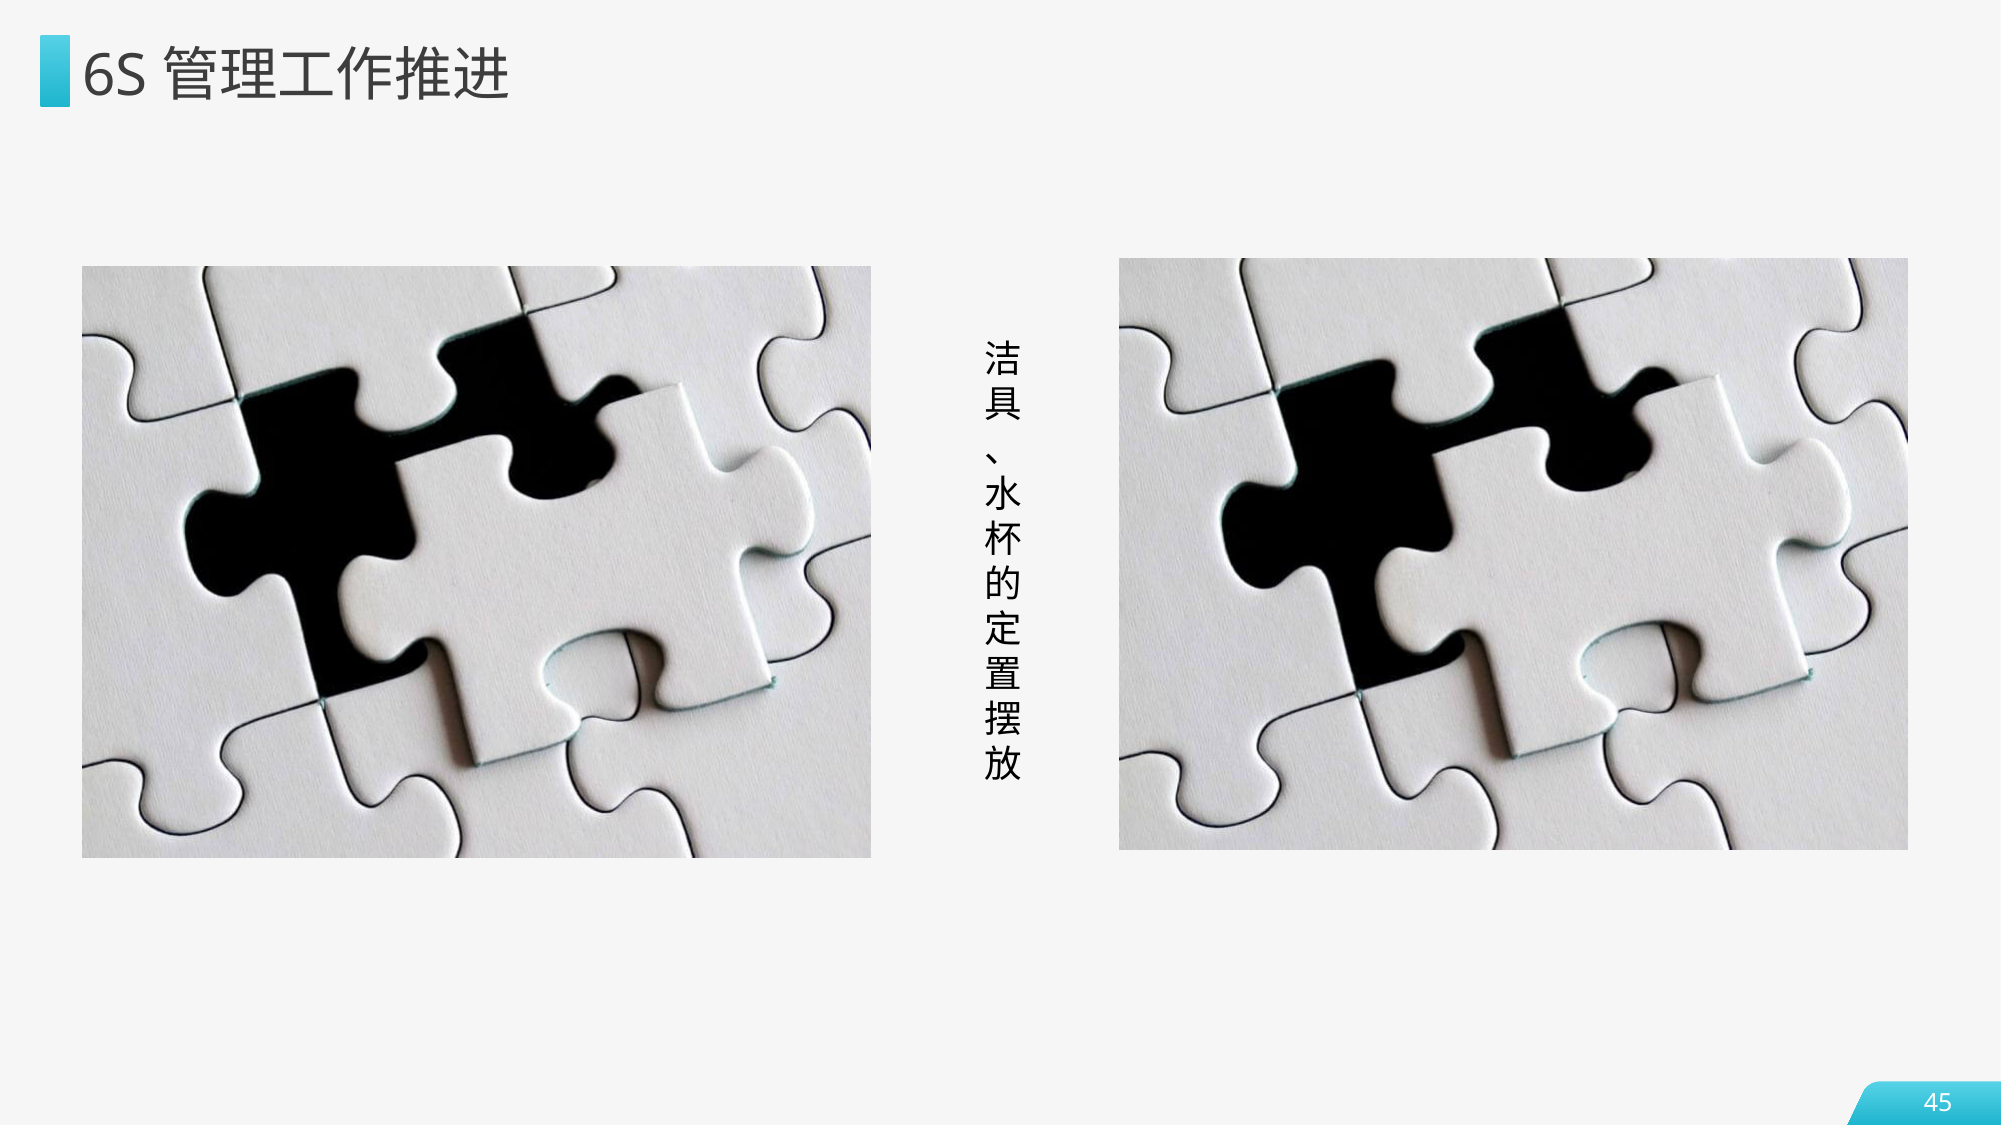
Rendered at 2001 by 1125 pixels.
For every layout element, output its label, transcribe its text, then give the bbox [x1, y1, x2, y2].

text_box 6S管理工作推进 [82, 36, 1120, 107]
picture [1119, 258, 1908, 851]
text_box [40, 35, 70, 107]
text_box 洁具、水杯的定置摆放 [969, 327, 1021, 793]
picture [81, 266, 871, 859]
